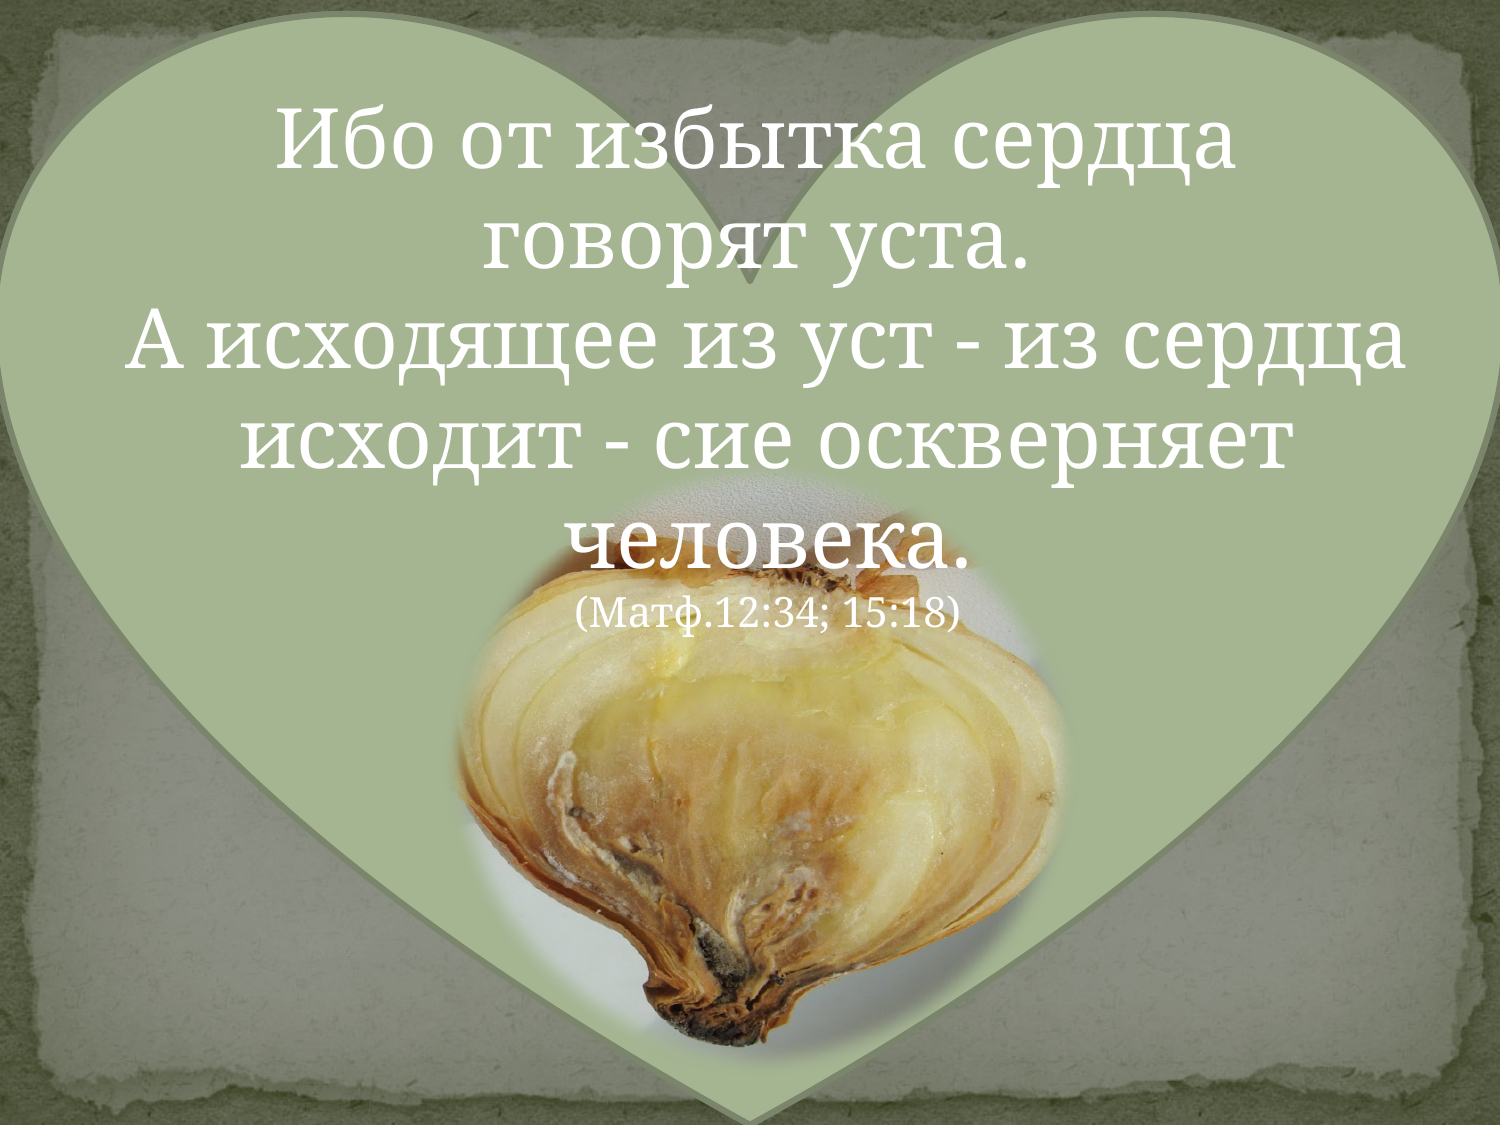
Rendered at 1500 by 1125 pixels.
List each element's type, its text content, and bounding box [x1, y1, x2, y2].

text_box Ибо от избытка сердца говорят уста. А исходящее из уст - из сердца исходит - сие оскверняет человека. (Матф.12:34; 15:18) [88, 78, 1447, 643]
picture [444, 459, 1081, 1077]
text_box [1447, 142, 1500, 539]
text_box [121, 10, 579, 78]
text_box [674, 1086, 826, 1125]
text_box [921, 10, 1378, 78]
text_box [122, 643, 432, 930]
text_box [0, 104, 88, 596]
text_box [1092, 643, 1378, 912]
